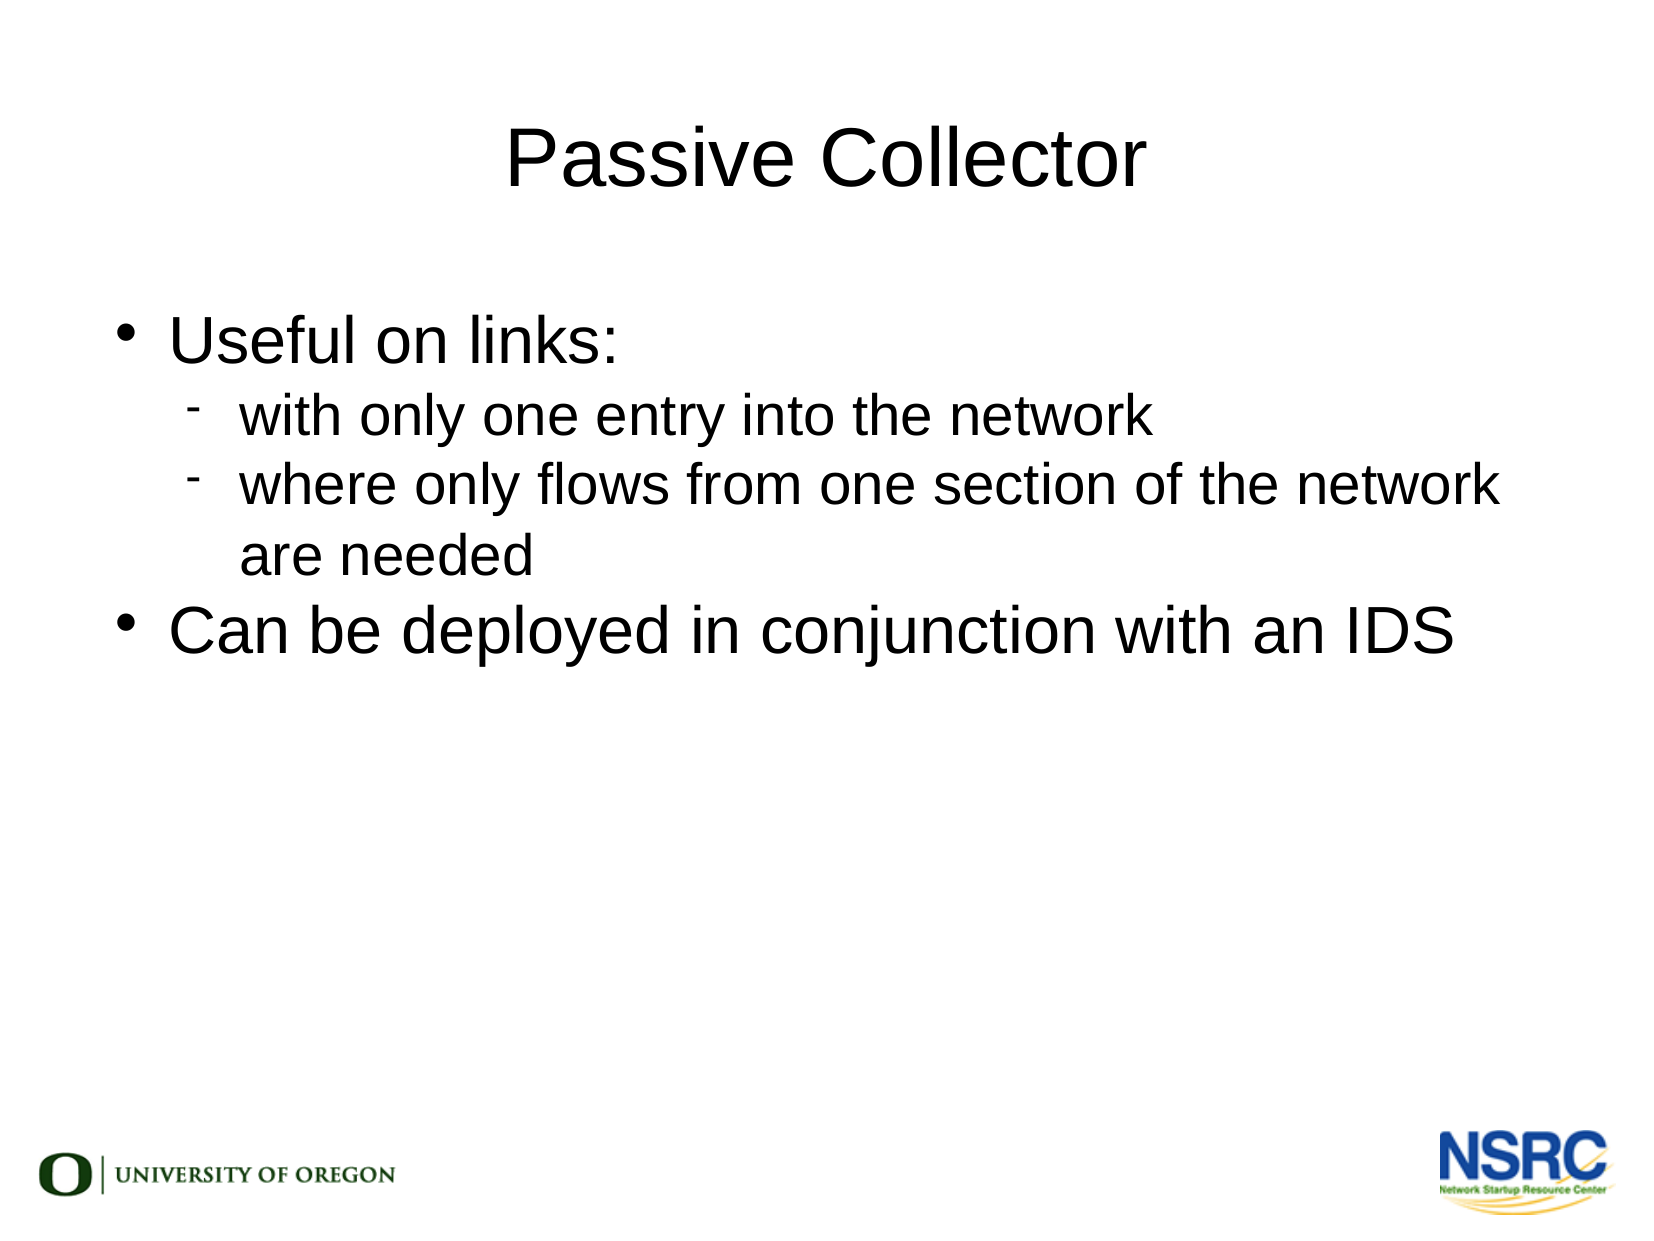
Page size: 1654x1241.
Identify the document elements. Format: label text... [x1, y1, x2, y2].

picture [37, 1151, 397, 1198]
picture [1440, 1130, 1616, 1215]
text_box Useful on links: with only one entry into the network where only flows from one section of the network are needed Can be deployed in conjunction with an IDS [82, 289, 1571, 1108]
text_box Passive Collector [82, 49, 1571, 257]
